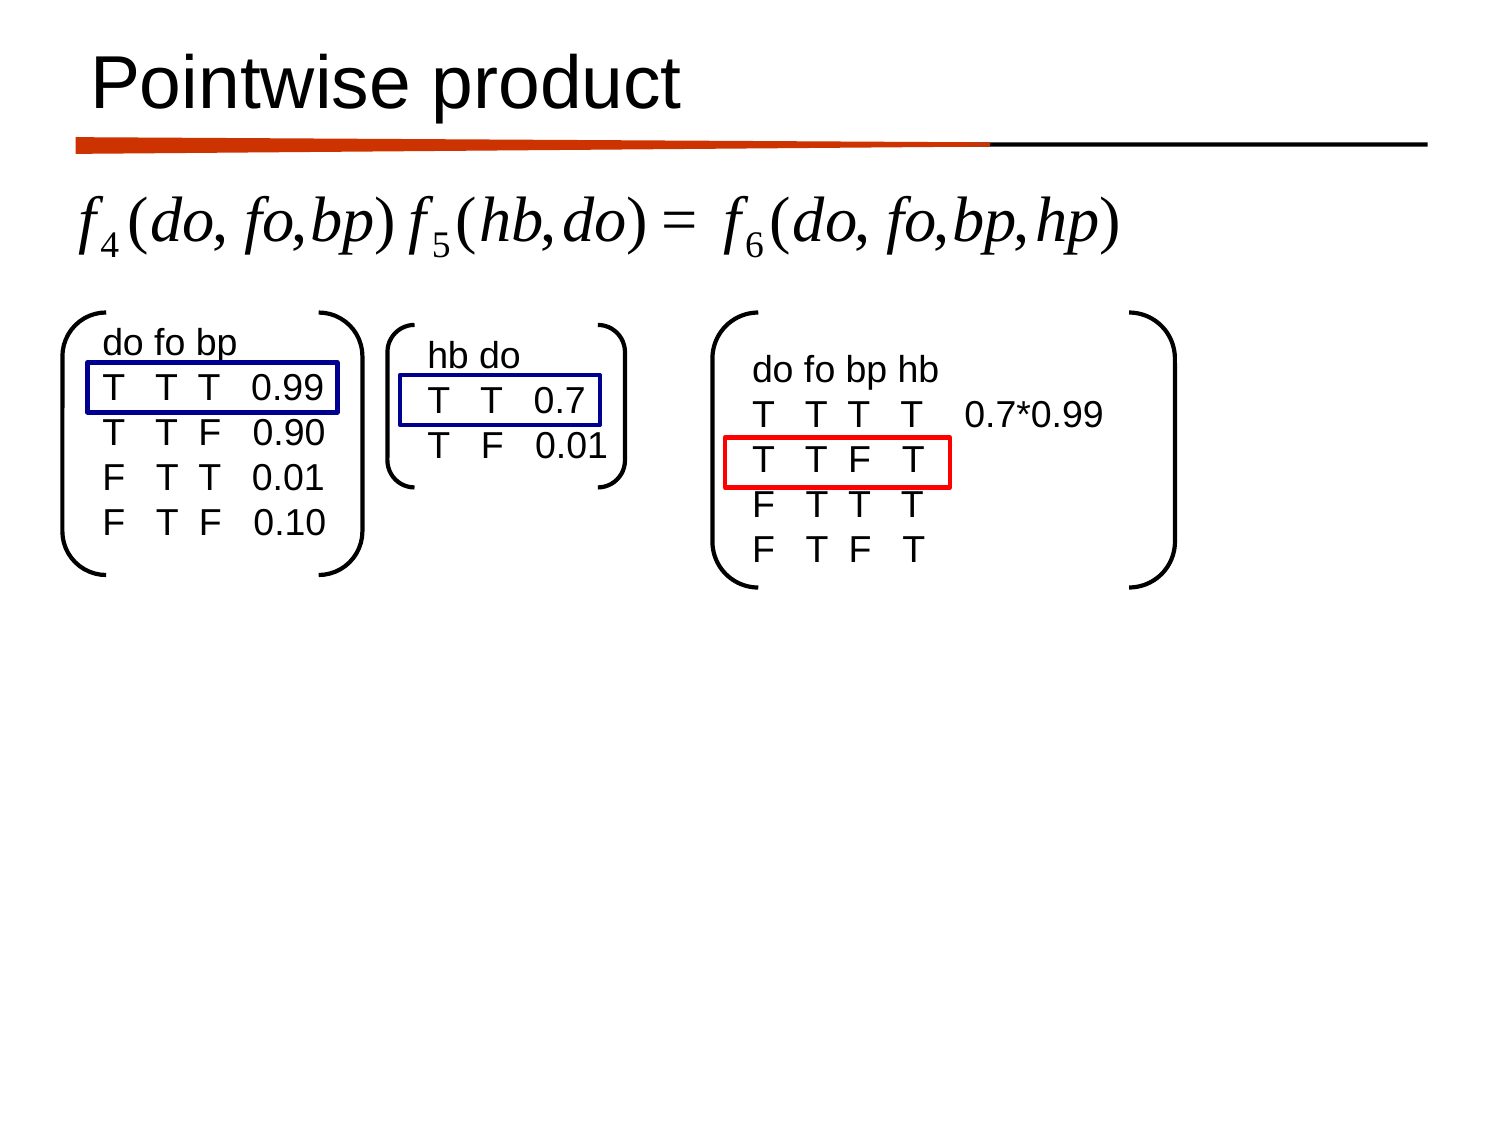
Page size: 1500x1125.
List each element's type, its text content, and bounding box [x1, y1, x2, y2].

text_box do fo bp T T T 0.99 T T F 0.90 F T T 0.01 F T F 0.10 [87, 310, 350, 551]
text_box hb do T T 0.7 T F 0.01 [412, 323, 675, 474]
text_box [712, 312, 1170, 588]
text_box [724, 437, 950, 488]
text_box [399, 375, 600, 425]
text_box [62, 316, 363, 576]
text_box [56, 187, 1126, 263]
text_box [387, 325, 622, 488]
title Pointwise product [74, 24, 1426, 133]
text_box do fo bp hb T T T T 0.7*0.99 T T F T F T T T F T F T [737, 337, 1200, 578]
text_box [87, 362, 338, 413]
